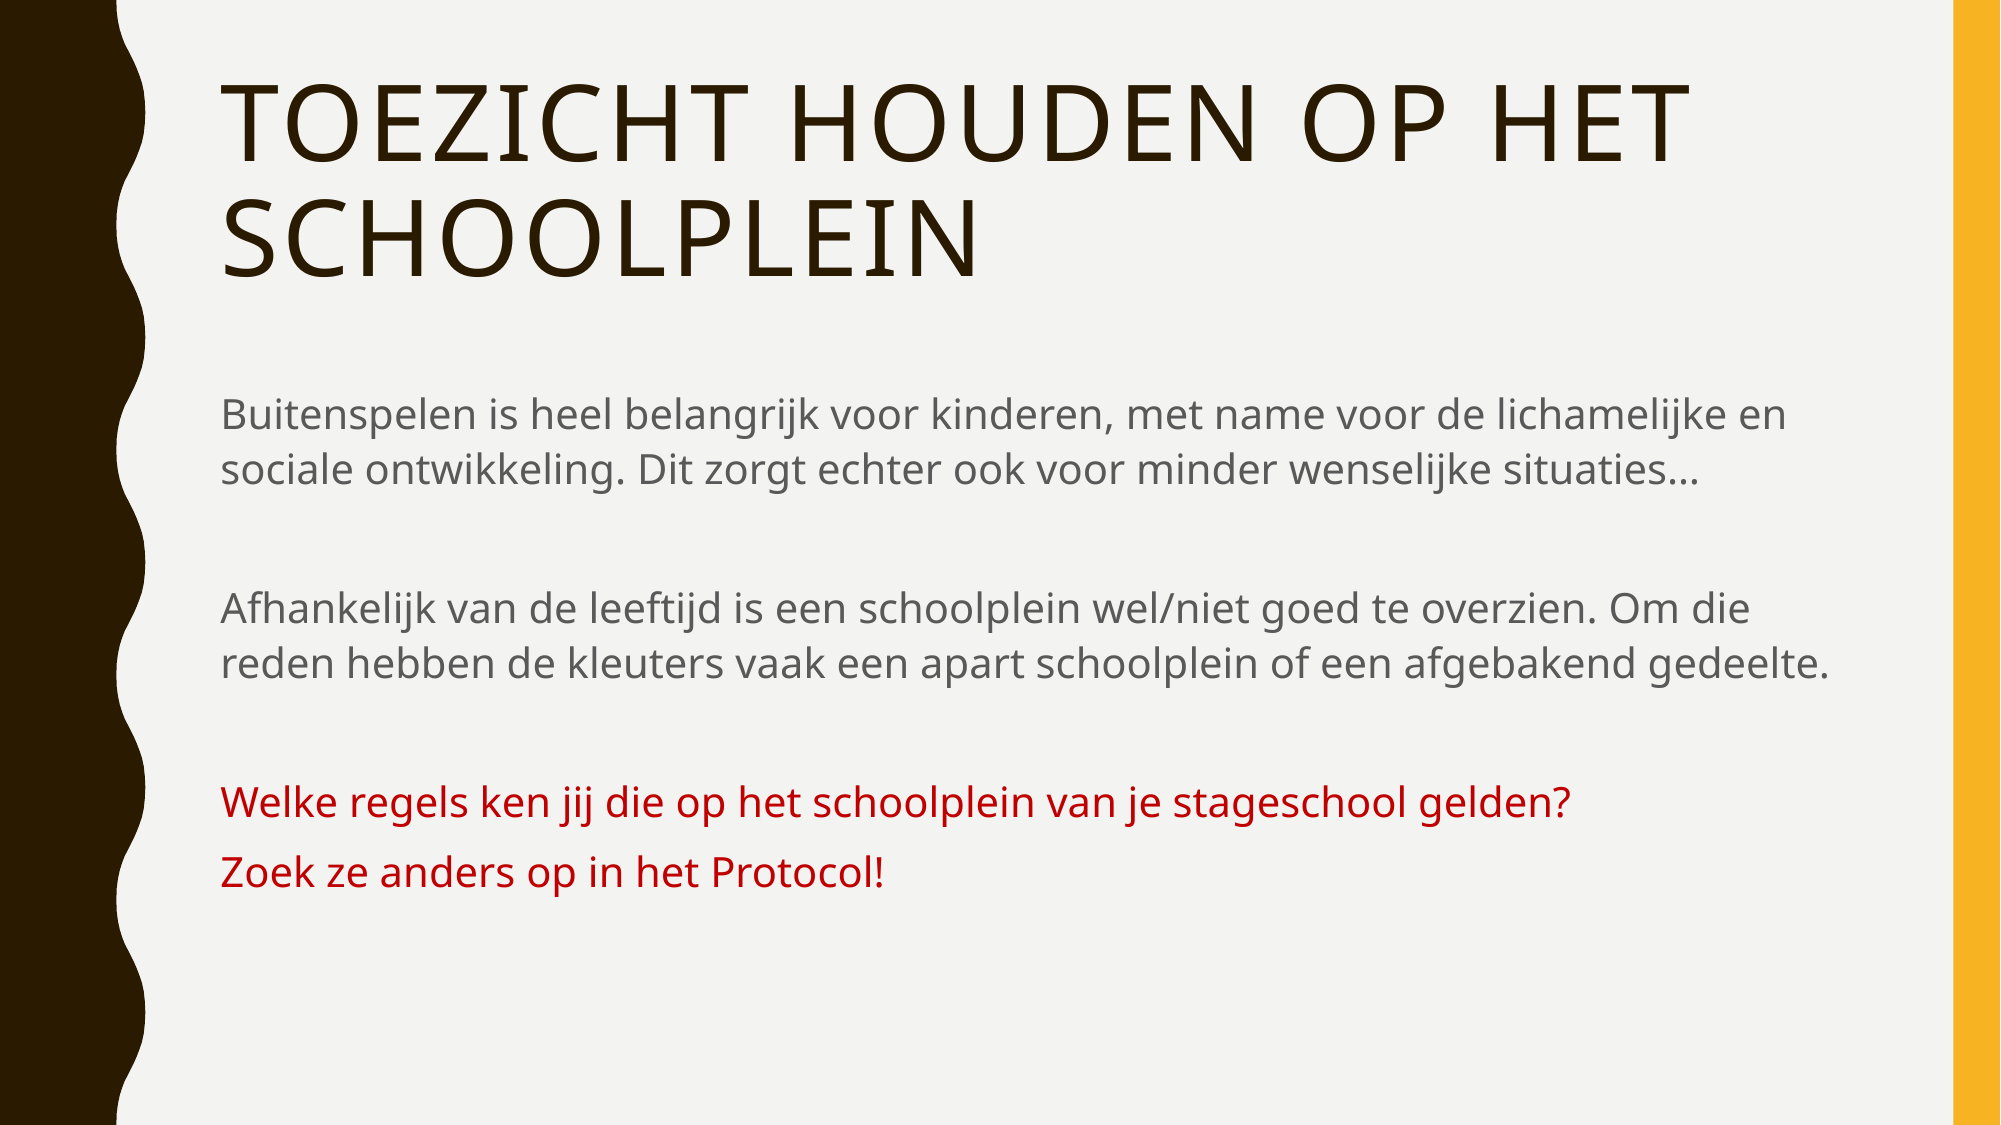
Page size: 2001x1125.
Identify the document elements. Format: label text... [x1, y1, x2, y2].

title Toezicht houden op het schoolplein [205, 62, 1875, 308]
list Buitenspelen is heel belangrijk voor kinderen, met name voor de lichamelijke en sociale ontwikkeling. Dit zorgt echter ook voor minder wenselijke situaties… Afhankelijk van de leeftijd is een schoolplein wel/niet goed te overzien. Om die reden hebben de kleuters vaak een apart schoolplein of een afgebakend gedeelte. Welke regels ken jij die op het schoolplein van je stageschool gelden? Zoek ze anders op in het Protocol! [205, 375, 1875, 965]
